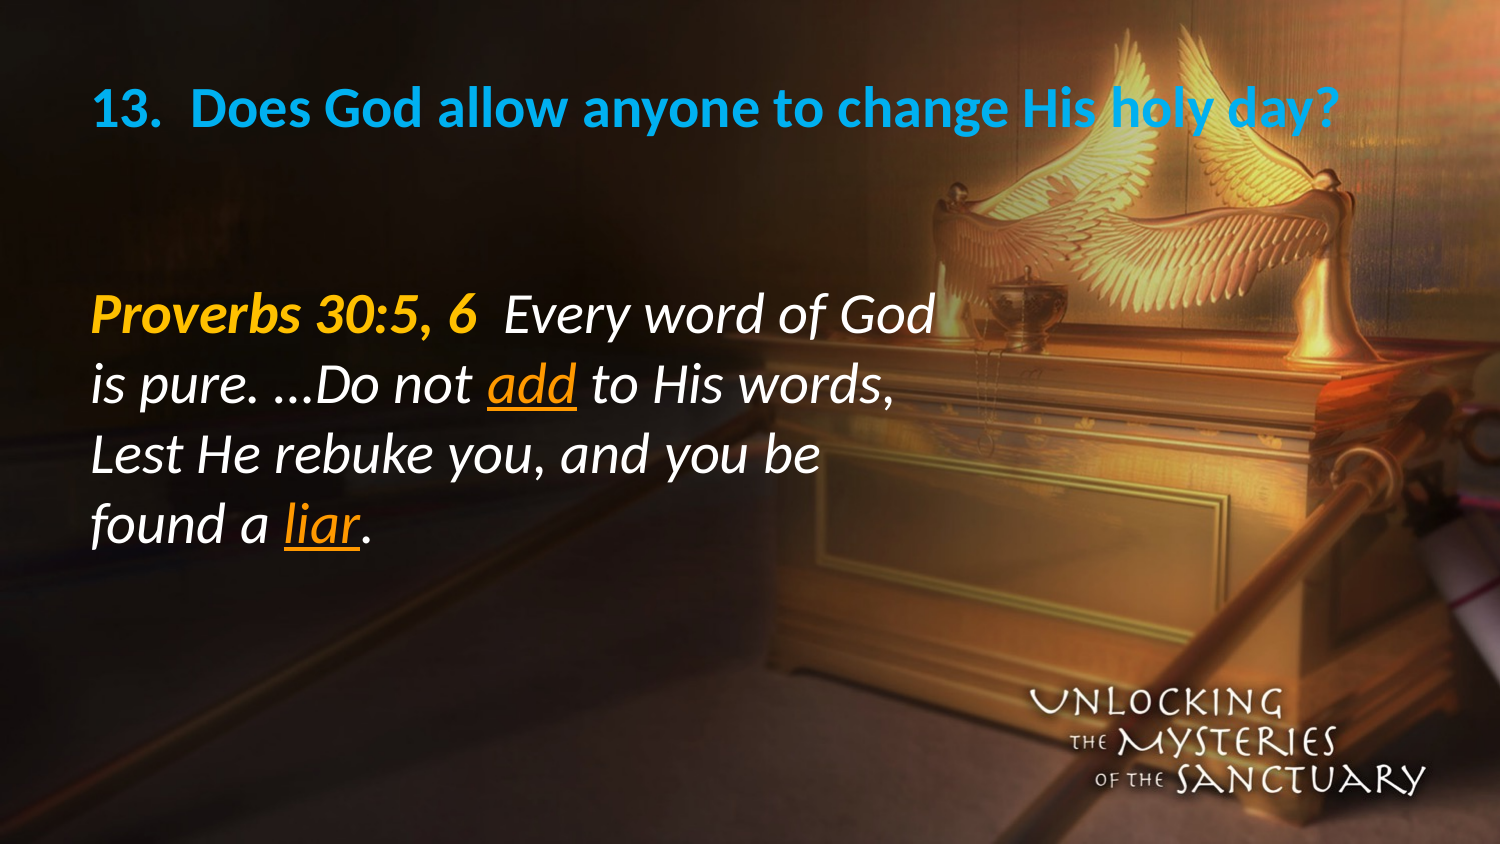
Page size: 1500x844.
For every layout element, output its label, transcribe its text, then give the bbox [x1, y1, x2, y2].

list Proverbs 30:5, 6 Every word of God is pure. …Do not add to His words, Lest He rebuke you, and you be found a liar. [75, 267, 964, 754]
title 13. Does God allow anyone to change His holy day? [75, 33, 1425, 175]
picture [0, 0, 1500, 844]
